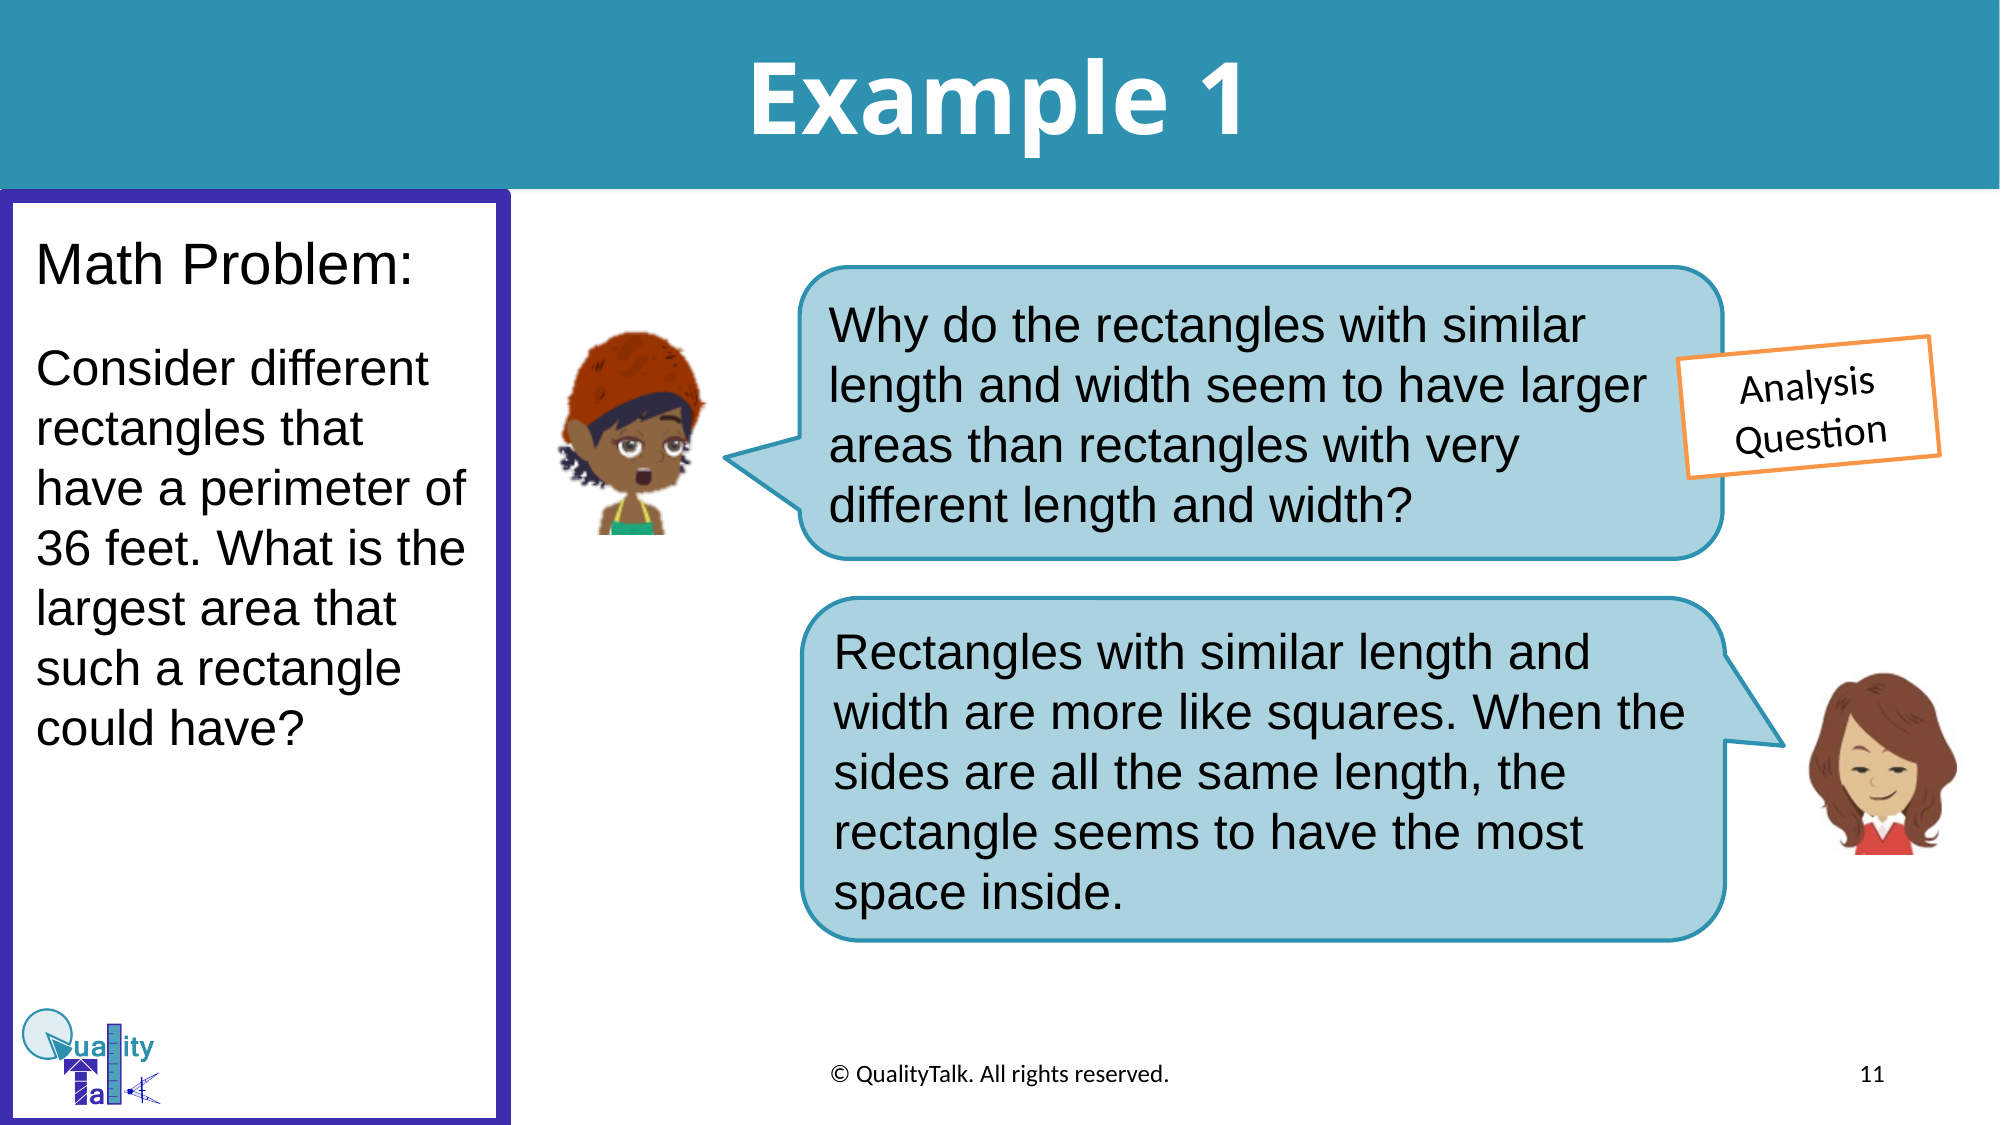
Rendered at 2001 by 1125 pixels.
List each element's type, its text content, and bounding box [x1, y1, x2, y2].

picture [550, 315, 716, 535]
text_box Rectangles with similar length and width are more like squares. When the sides are all the same length, the rectangle seems to have the most space inside. [799, 595, 1786, 943]
slide_number 11 [1433, 1042, 1900, 1103]
text_box Example 1 [0, 0, 2000, 191]
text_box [1791, 666, 1969, 855]
text_box Analysis Question [1675, 334, 1942, 481]
text_box Why do the rectangles with similar length and width seem to have larger areas than rectangles with very different length and width? [722, 265, 1725, 561]
picture [0, 994, 217, 1125]
text_box Math Problem: Consider different rectangles that have a perimeter of 36 feet. What is the largest area that such a rectangle could have? [4, 194, 506, 1125]
footer © QualityTalk. All rights reserved. [683, 1042, 1317, 1103]
